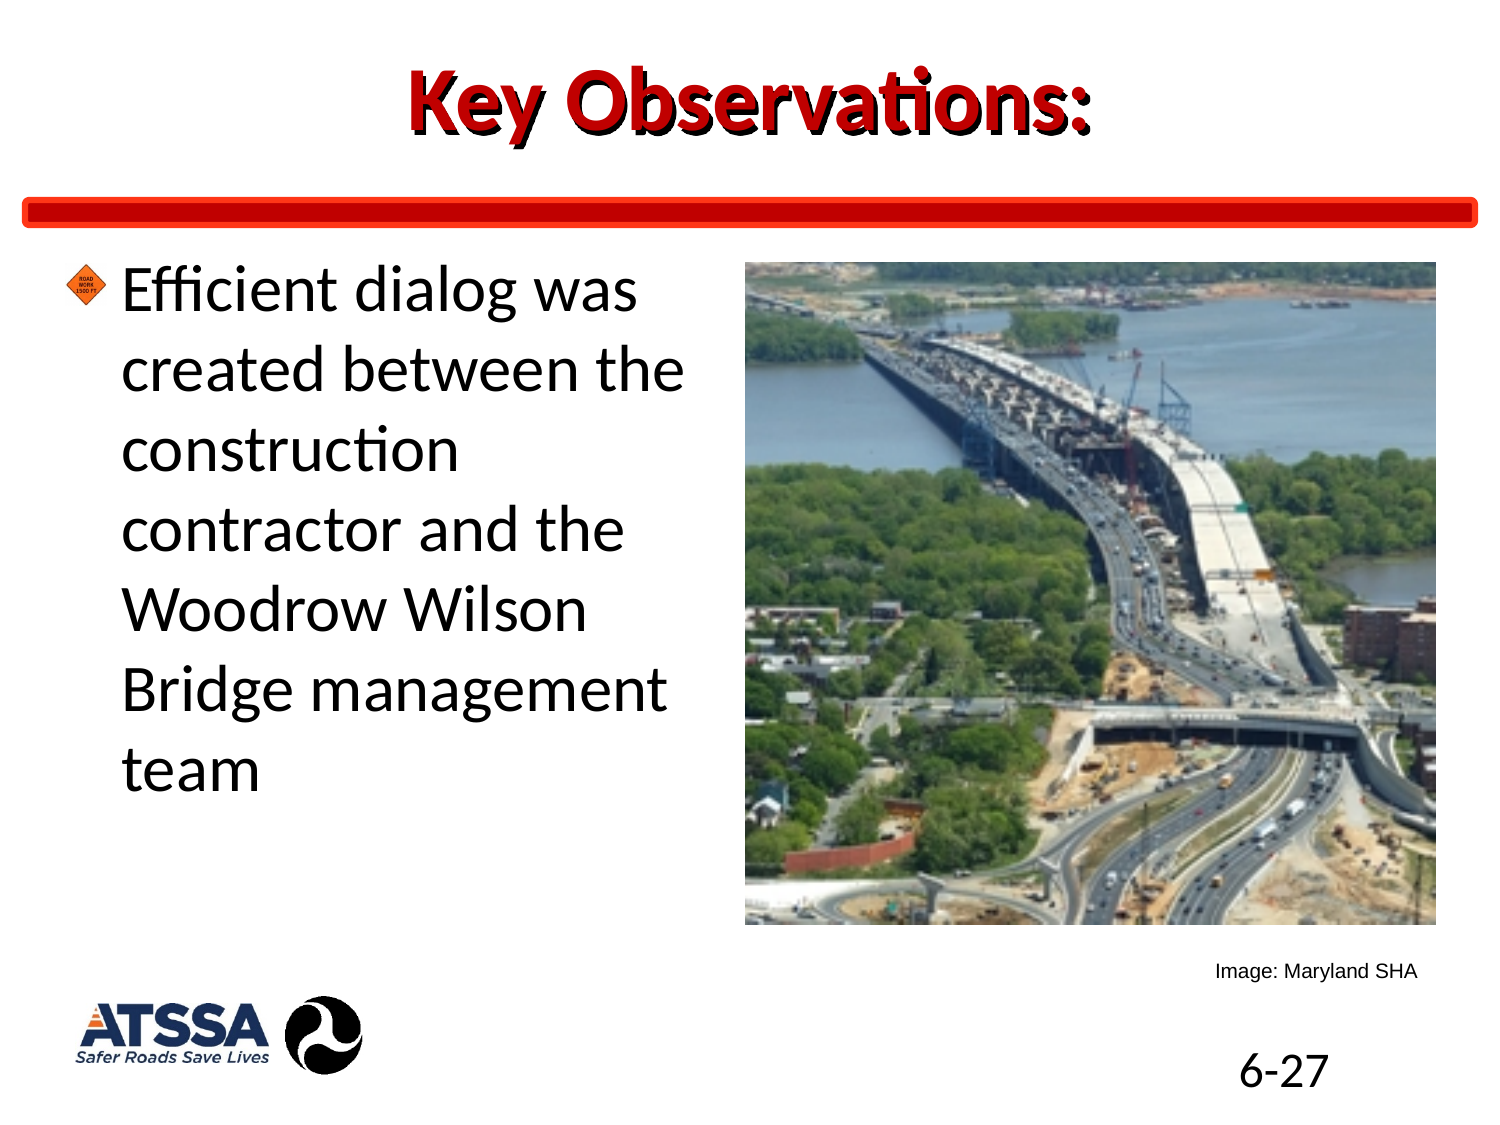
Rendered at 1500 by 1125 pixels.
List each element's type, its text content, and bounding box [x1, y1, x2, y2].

list Efficient dialog was created between the construction contractor and the Woodrow Wilson Bridge management team [49, 237, 726, 951]
picture [65, 263, 107, 306]
picture [745, 262, 1437, 926]
picture [276, 989, 370, 1077]
title Key Observations: [0, 0, 1500, 188]
text_box Image: Maryland SHA [1199, 950, 1458, 990]
picture [75, 1003, 269, 1063]
